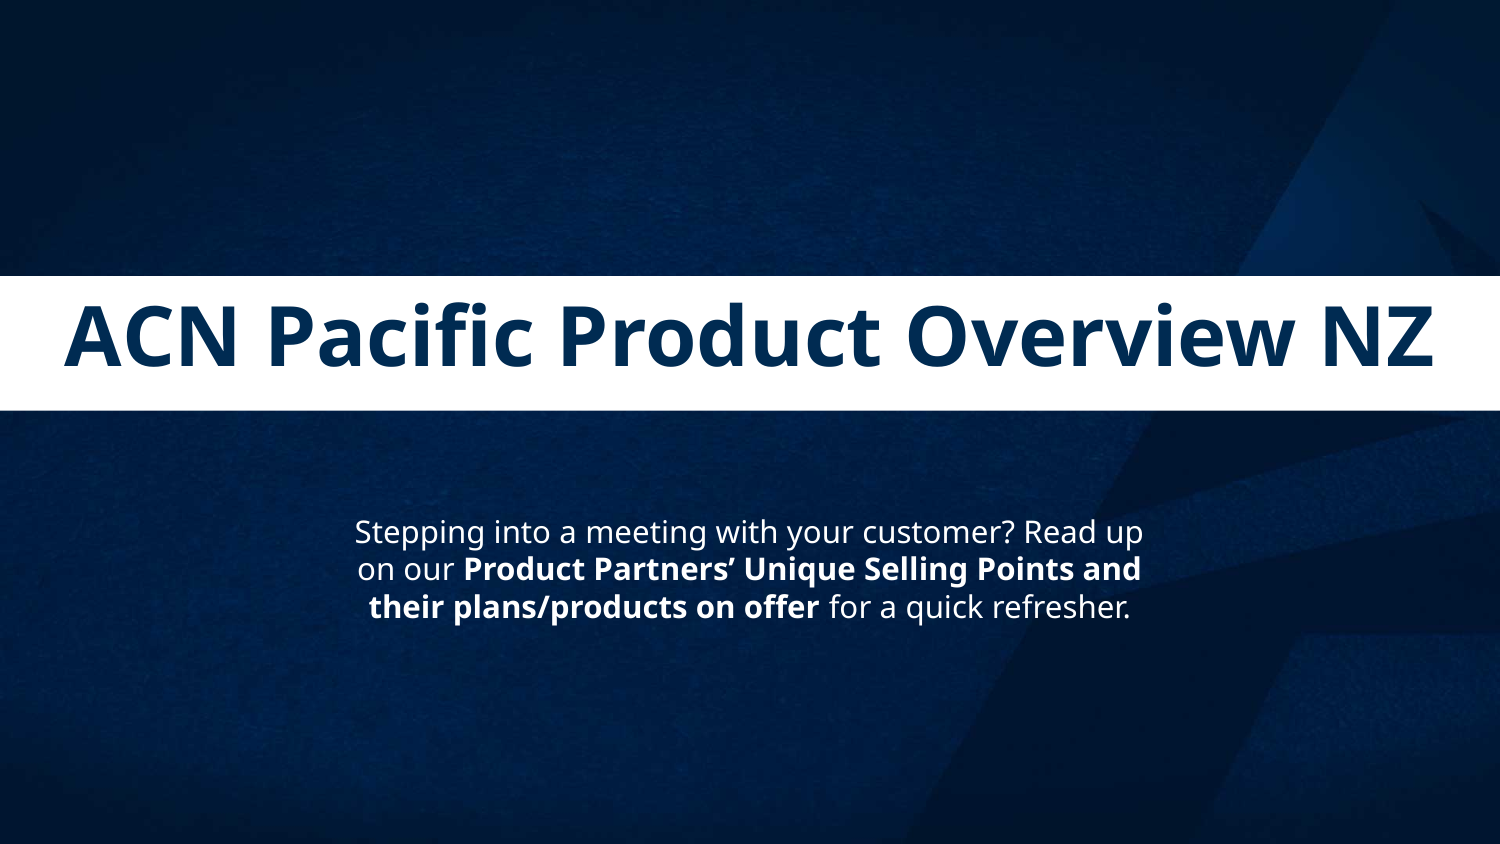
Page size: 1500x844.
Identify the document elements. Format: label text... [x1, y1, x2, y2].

picture [0, 0, 1500, 276]
title ACN Pacific Product Overview NZ [0, 276, 1500, 411]
text_box Stepping into a meeting with your customer? Read up on our Product Partners’ Unique Selling Points and their plans/products on offer for a quick refresher. [322, 504, 1178, 679]
picture [0, 411, 1500, 844]
